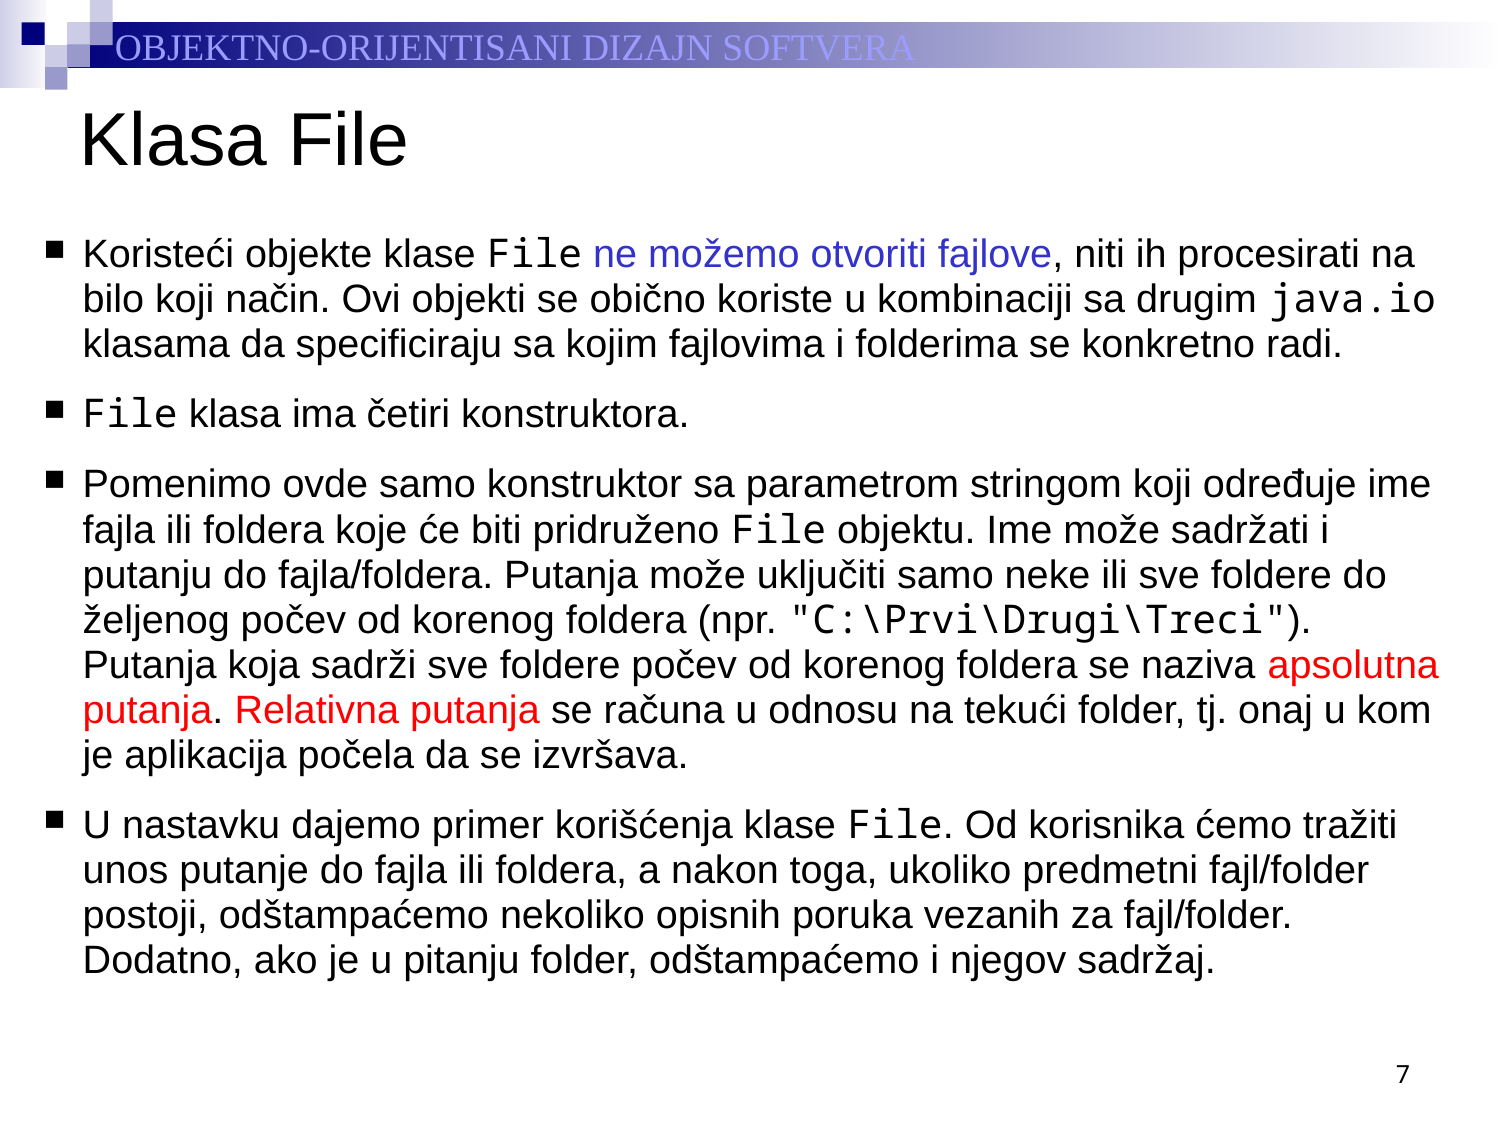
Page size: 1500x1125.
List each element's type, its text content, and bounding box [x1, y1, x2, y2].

title Klasa File [64, 86, 869, 185]
text_box Koristeći objekte klase File ne možemo otvoriti fajlove, niti ih procesirati na bilo koji način. Ovi objekti se obično koriste u kombinaciji sa drugim java.io klasama da specificiraju sa kojim fajlovima i folderima se konkretno radi. File klasa ima četiri konstruktora. Pomenimo ovde samo konstruktor sa parametrom stringom koji određuje ime fajla ili foldera koje će biti pridruženo File objektu. Ime može sadržati i putanju do fajla/foldera. Putanja može uključiti samo neke ili sve foldere do željenog počev od korenog foldera (npr. "C:\Prvi\Drugi\Treci"). Putanja koja sadrži sve foldere počev od korenog foldera se naziva apsolutna putanja. Relativna putanja se računa u odnosu na tekući folder, tj. onaj u kom je aplikacija počela da se izvršava. U nastavku dajemo primer korišćenja klase File. Od korisnika ćemo tražiti unos putanje do fajla ili foldera, a nakon toga, ukoliko predmetni fajl/folder postoji, odštampaćemo nekoliko opisnih poruka vezanih za fajl/folder. Dodatno, ako je u pitanju folder, odštampaćemo i njegov sadržaj. [28, 224, 1471, 1000]
slide_number 7 [1074, 1024, 1426, 1101]
